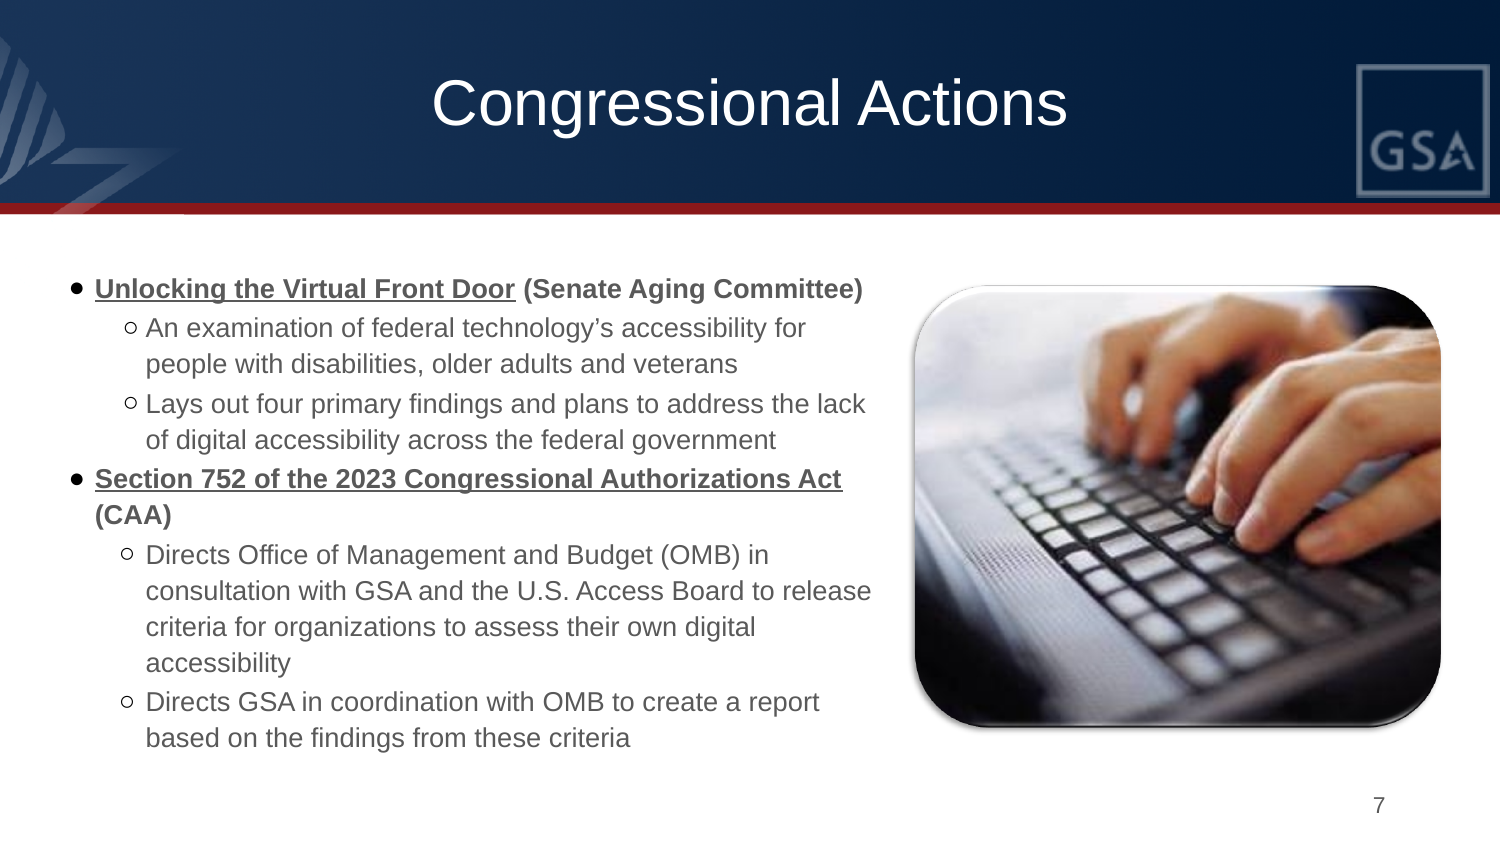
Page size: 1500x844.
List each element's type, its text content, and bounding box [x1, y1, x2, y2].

slide_number 7 [1059, 782, 1397, 827]
picture [0, 0, 1500, 844]
title Congressional Actions [103, 23, 1397, 187]
list Unlocking the Virtual Front Door (Senate Aging Committee) An examination of federal technology’s accessibility for people with disabilities, older adults and veterans Lays out four primary findings and plans to address the lack of digital accessibility across the federal government Section 752 of the 2023 Congressional Authorizations Act (CAA) Directs Office of Management and Budget (OMB) in consultation with GSA and the U.S. Access Board to release criteria for organizations to assess their own digital accessibility Directs GSA in coordination with OMB to create a report based on the findings from these criteria [57, 258, 885, 794]
